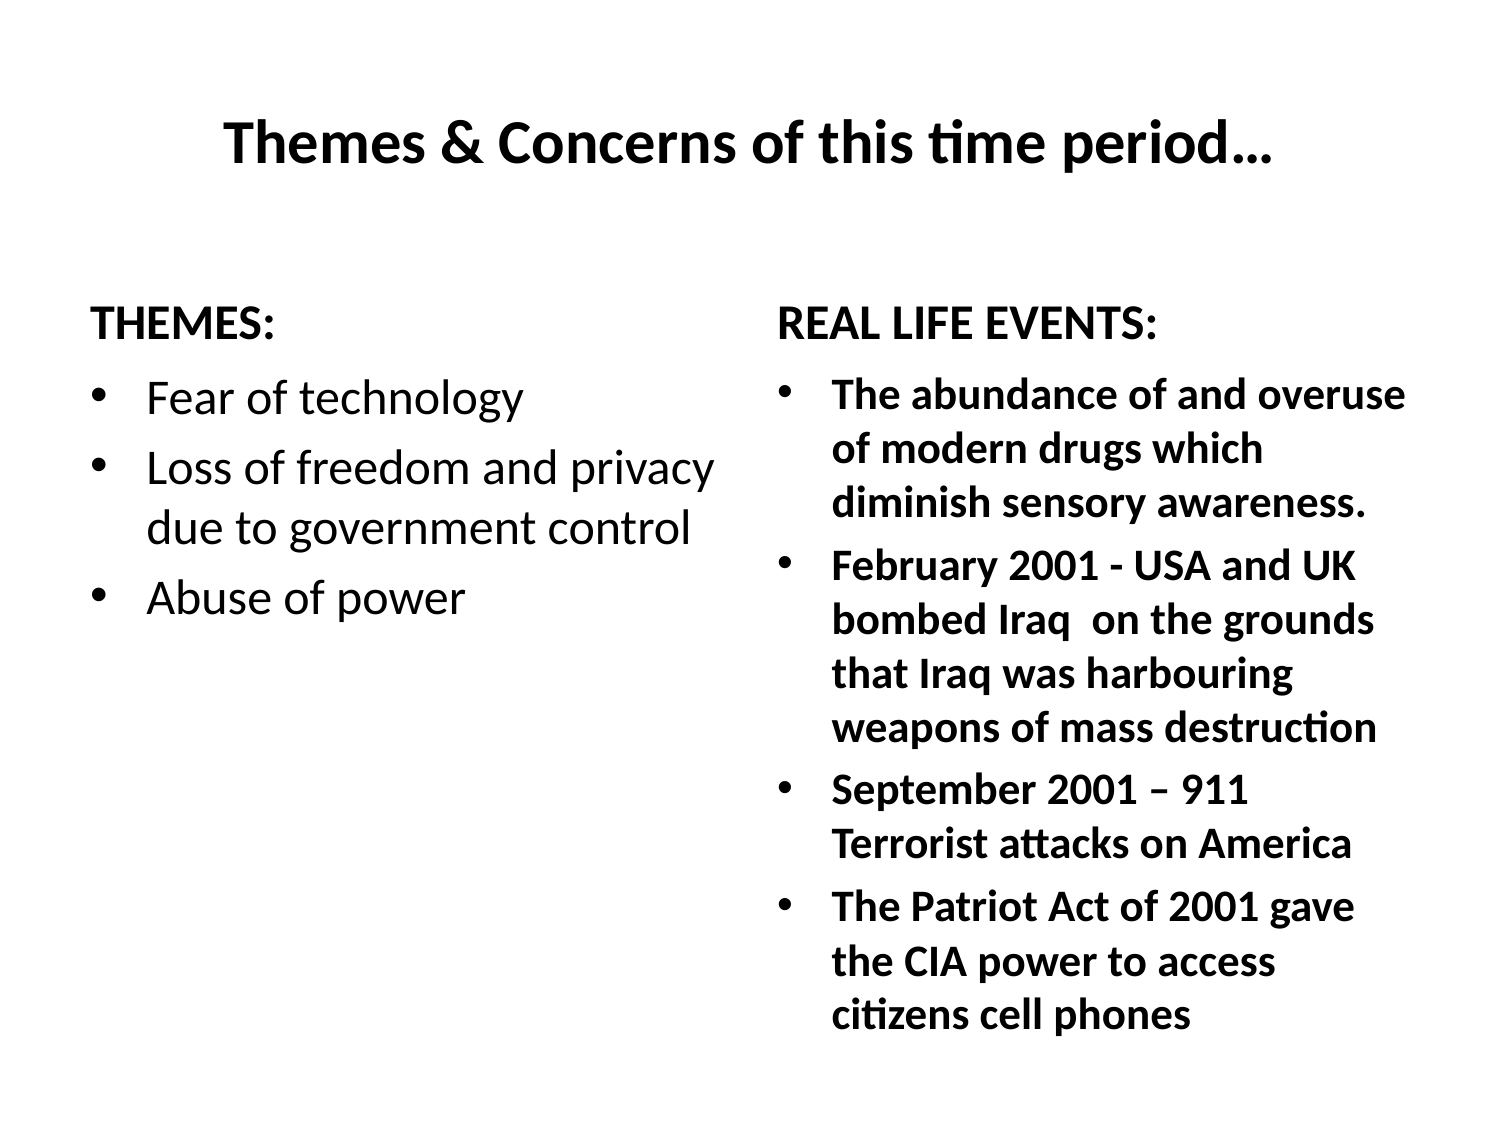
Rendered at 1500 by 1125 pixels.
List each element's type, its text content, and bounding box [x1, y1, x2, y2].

title Themes & Concerns of this time period… [75, 45, 1425, 233]
list THEMES: [75, 251, 738, 356]
list REAL LIFE EVENTS: [761, 251, 1425, 356]
list The abundance of and overuse of modern drugs which diminish sensory awareness. February 2001 - USA and UK bombed Iraq on the grounds that Iraq was harbouring weapons of mass destruction September 2001 – 911 Terrorist attacks on America The Patriot Act of 2001 gave the CIA power to access citizens cell phones [761, 356, 1425, 1094]
list Fear of technology Loss of freedom and privacy due to government control Abuse of power [75, 356, 738, 1094]
